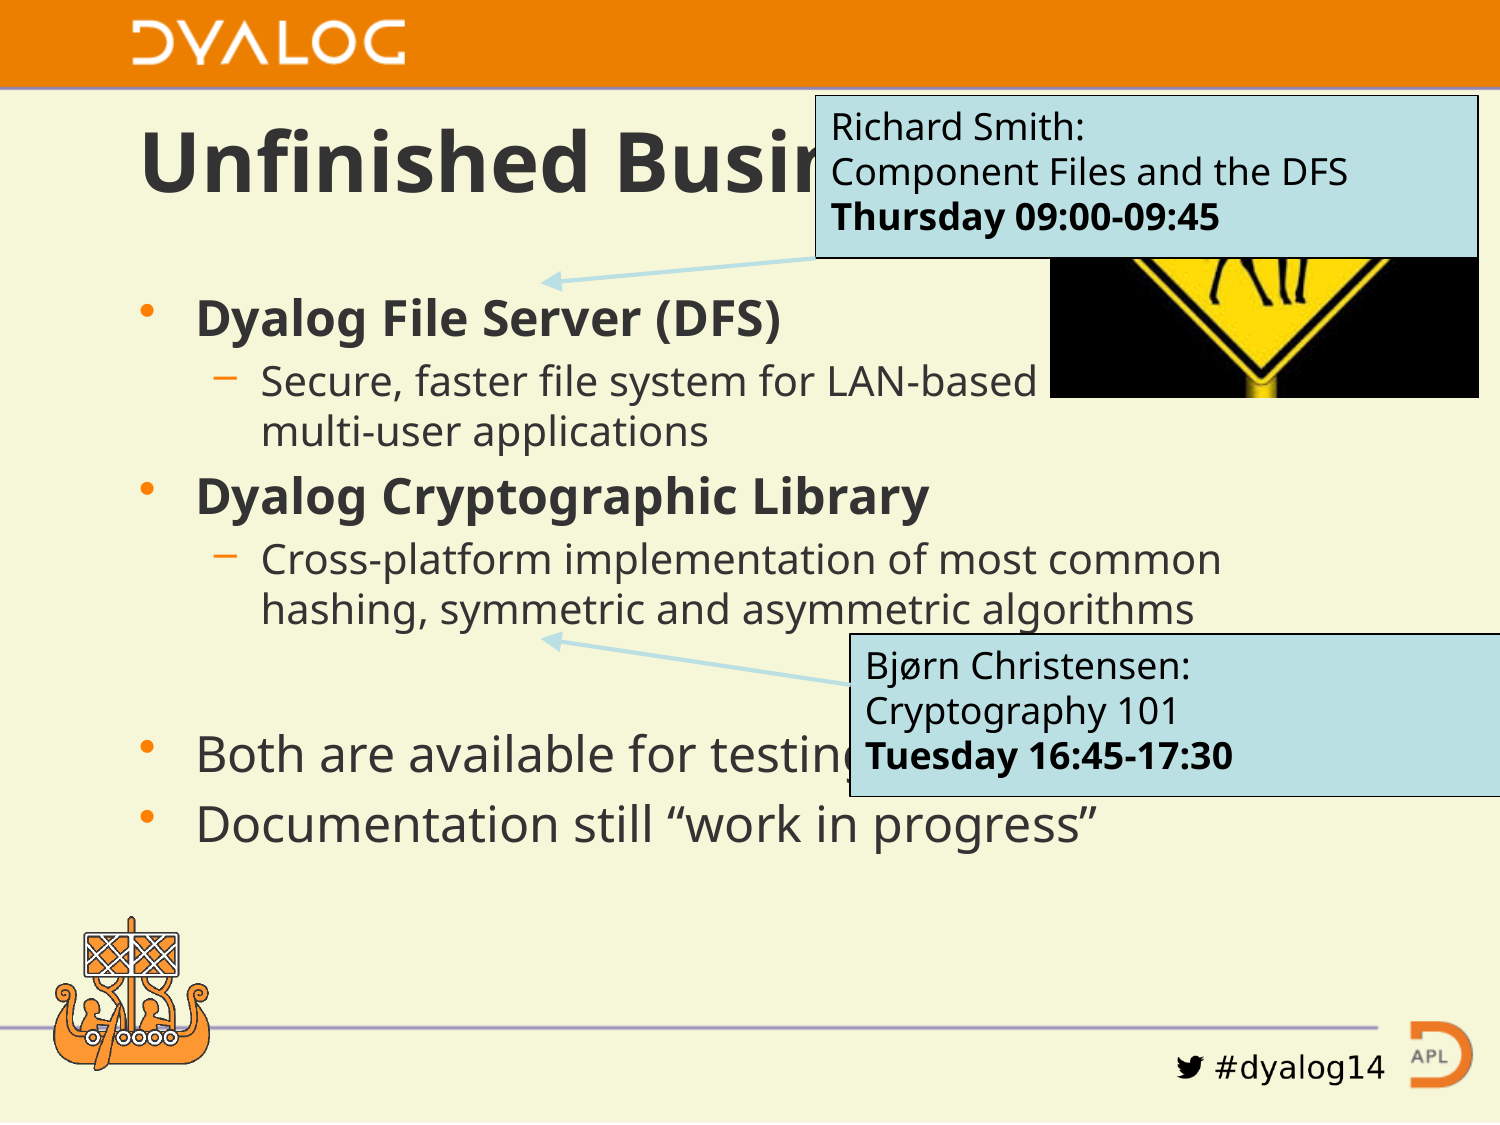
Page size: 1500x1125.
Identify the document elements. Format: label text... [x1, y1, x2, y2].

picture [0, 0, 1500, 1123]
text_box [540, 258, 816, 284]
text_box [540, 638, 851, 686]
text_box Bjørn Christensen: Cryptography 101 Tuesday 16:45-17:30 [849, 634, 1500, 797]
title Unfinished Business [123, 101, 815, 254]
list Dyalog File Server (DFS) Secure, faster file system for LAN-based multi-user applications Dyalog Cryptographic Library Cross-platform implementation of most common hashing, symmetric and asymmetric algorithms Both are available for testing Documentation still “work in progress” [123, 278, 1376, 917]
text_box Richard Smith: Component Files and the DFS Thursday 09:00-09:45 [815, 95, 1478, 259]
